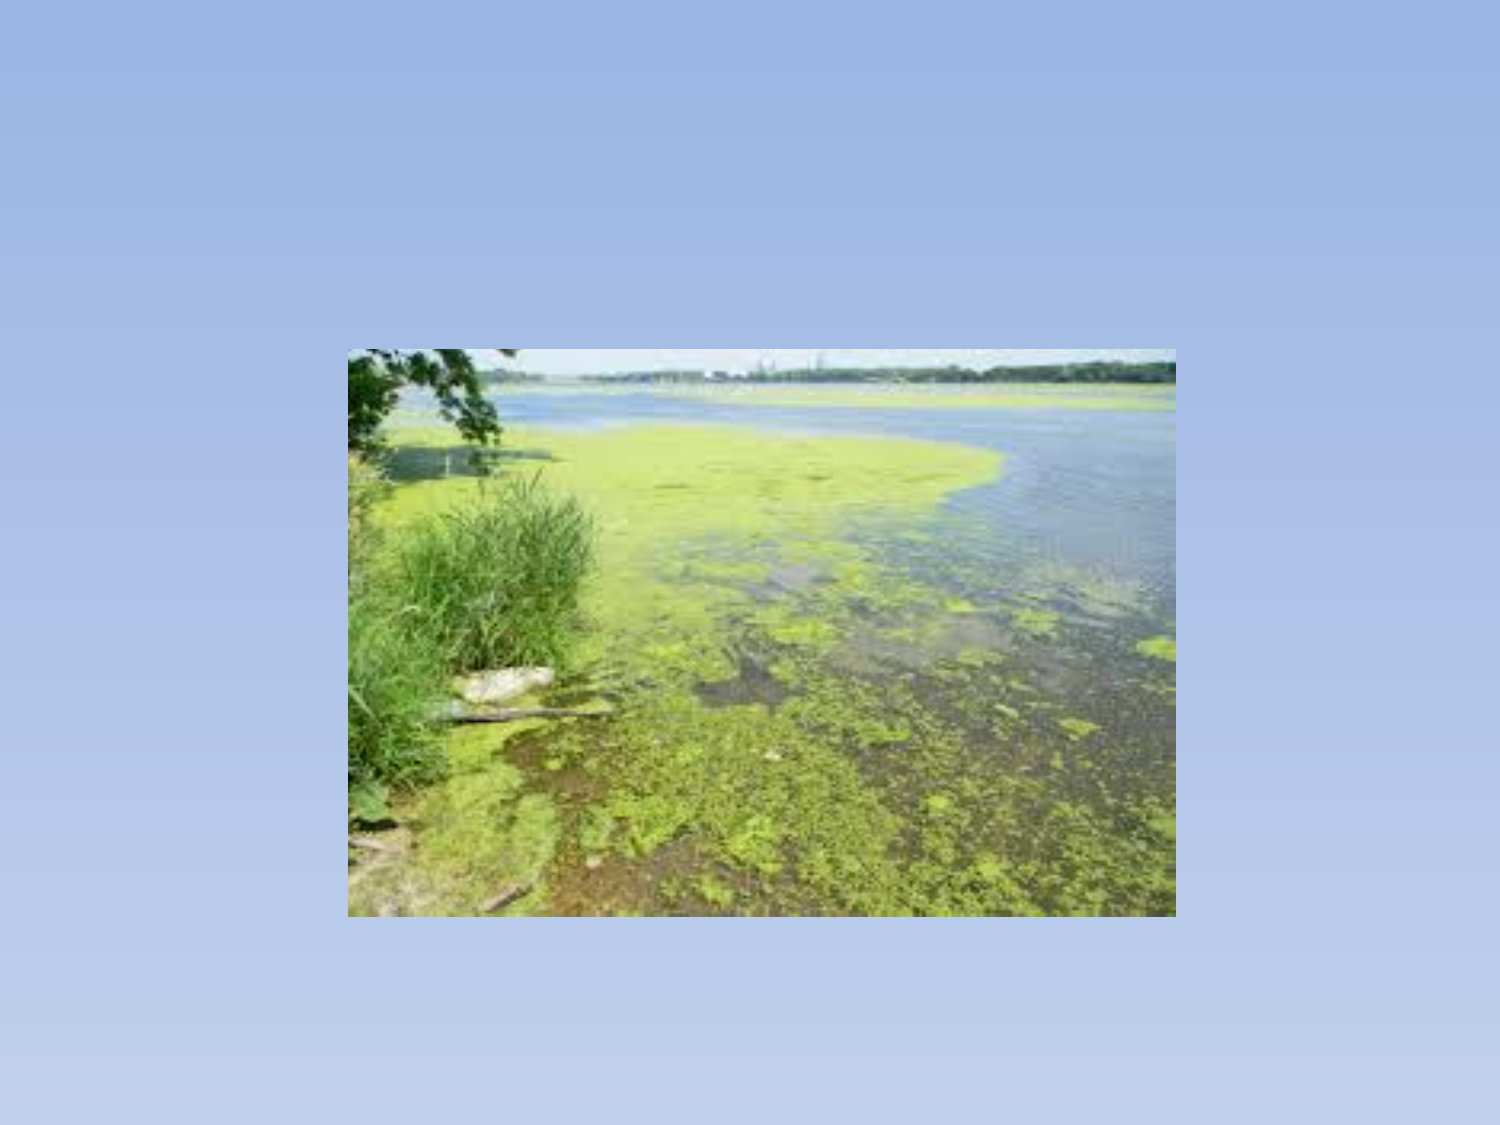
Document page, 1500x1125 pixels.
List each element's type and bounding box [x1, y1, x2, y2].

list [348, 349, 1176, 918]
